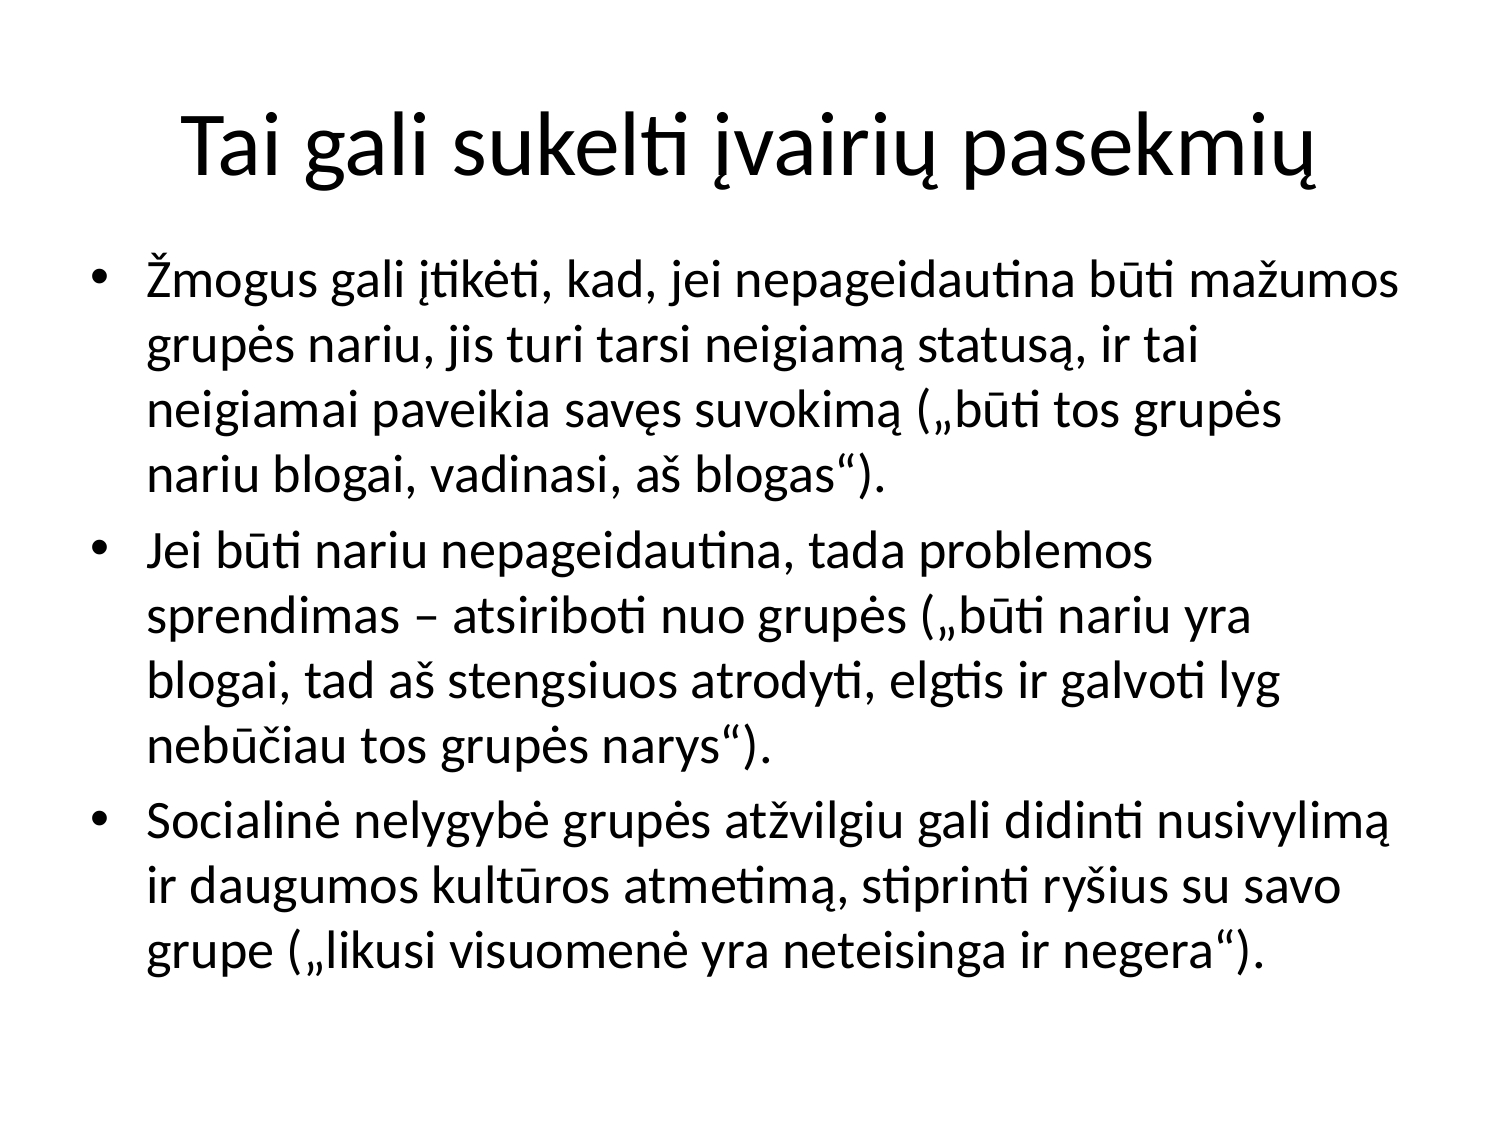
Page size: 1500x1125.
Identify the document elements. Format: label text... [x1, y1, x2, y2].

list Žmogus gali įtikėti, kad, jei nepageidautina būti mažumos grupės nariu, jis turi tarsi neigiamą statusą, ir tai neigiamai paveikia savęs suvokimą („būti tos grupės nariu blogai, vadinasi, aš blogas“). Jei būti nariu nepageidautina, tada problemos sprendimas – atsiriboti nuo grupės („būti nariu yra blogai, tad aš stengsiuos atrodyti, elgtis ir galvoti lyg nebūčiau tos grupės narys“). Socialinė nelygybė grupės atžvilgiu gali didinti nusivylimą ir daugumos kultūros atmetimą, stiprinti ryšius su savo grupe („likusi visuomenė yra neteisinga ir negera“). [75, 235, 1425, 979]
title Tai gali sukelti įvairių pasekmių [75, 45, 1425, 233]
